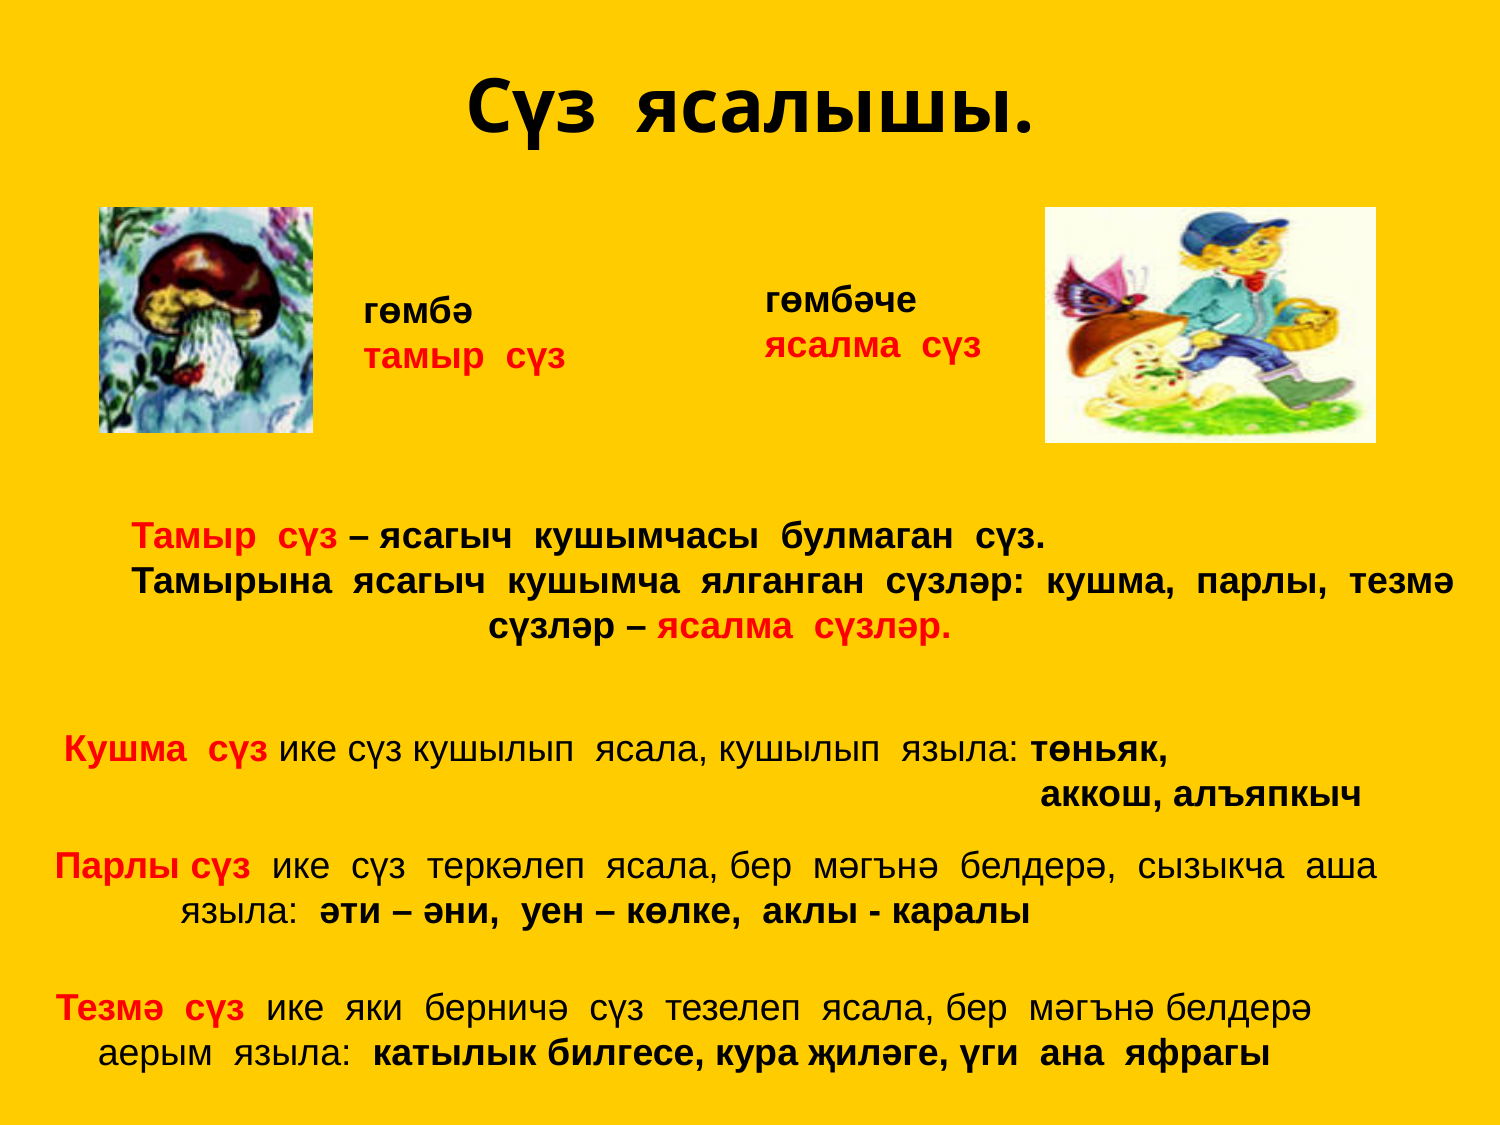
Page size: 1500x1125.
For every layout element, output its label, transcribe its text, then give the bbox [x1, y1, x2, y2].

text_box Кушма сүз ике сүз кушылып ясала, кушылып языла: төньяк, аккош, алъяпкыч [17, 716, 1500, 821]
picture [1045, 207, 1377, 443]
picture [99, 207, 314, 433]
text_box гөмбә тамыр сүз [348, 278, 597, 384]
text_box Тамыр сүз – ясагыч кушымчасы булмаган сүз. Тамырына ясагыч кушымча ялганган сүзләр: кушма, парлы, тезмә сүзләр – ясалма сүзләр. [95, 503, 1471, 654]
title Сүз ясалышы. [75, 45, 1425, 161]
text_box Тезмә сүз ике яки берничә сүз тезелеп ясала, бер мәгънә белдерә аерым языла: катылык билгесе, кура җиләге, үги ана яфрагы [41, 976, 1447, 1081]
text_box Парлы сүз ике сүз теркәлеп ясала, бер мәгънә белдерә, сызыкча аша языла: әти – әни, уен – көлке, аклы - каралы [29, 834, 1415, 939]
text_box гөмбәче ясалма сүз [750, 267, 1022, 372]
